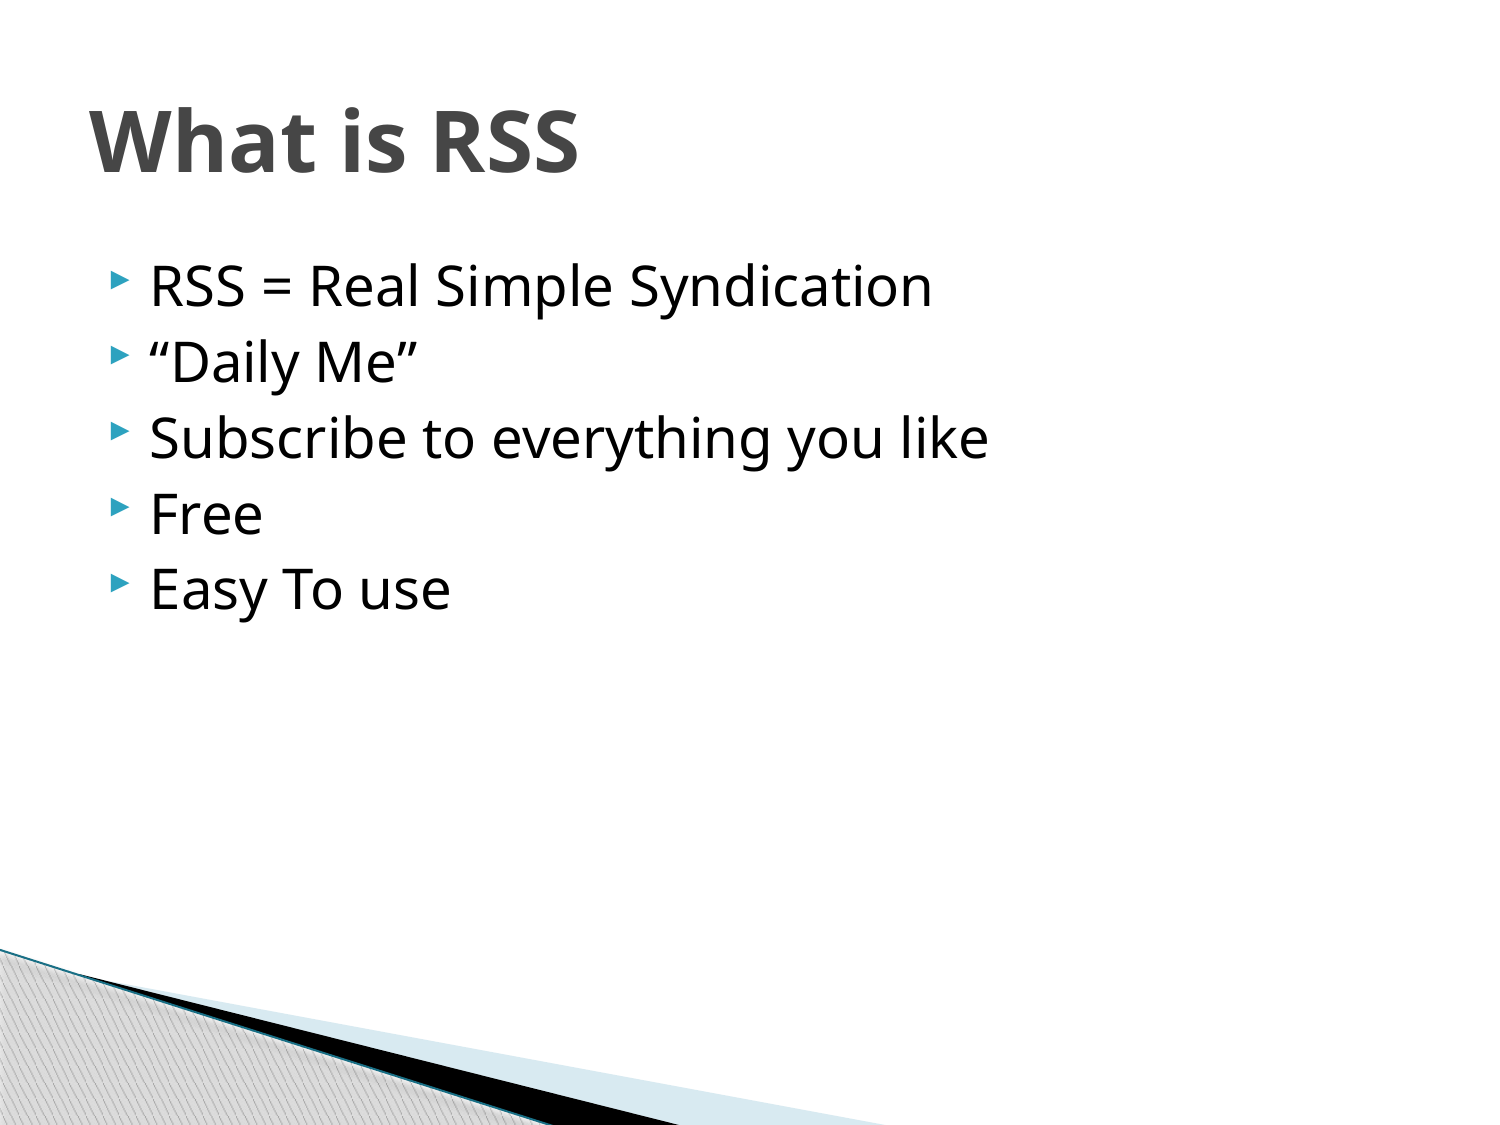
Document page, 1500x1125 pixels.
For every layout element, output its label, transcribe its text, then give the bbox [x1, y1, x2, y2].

list RSS = Real Simple Syndication “Daily Me” Subscribe to everything you like Free Easy To use [75, 243, 1425, 986]
title What is RSS [75, 45, 1425, 233]
